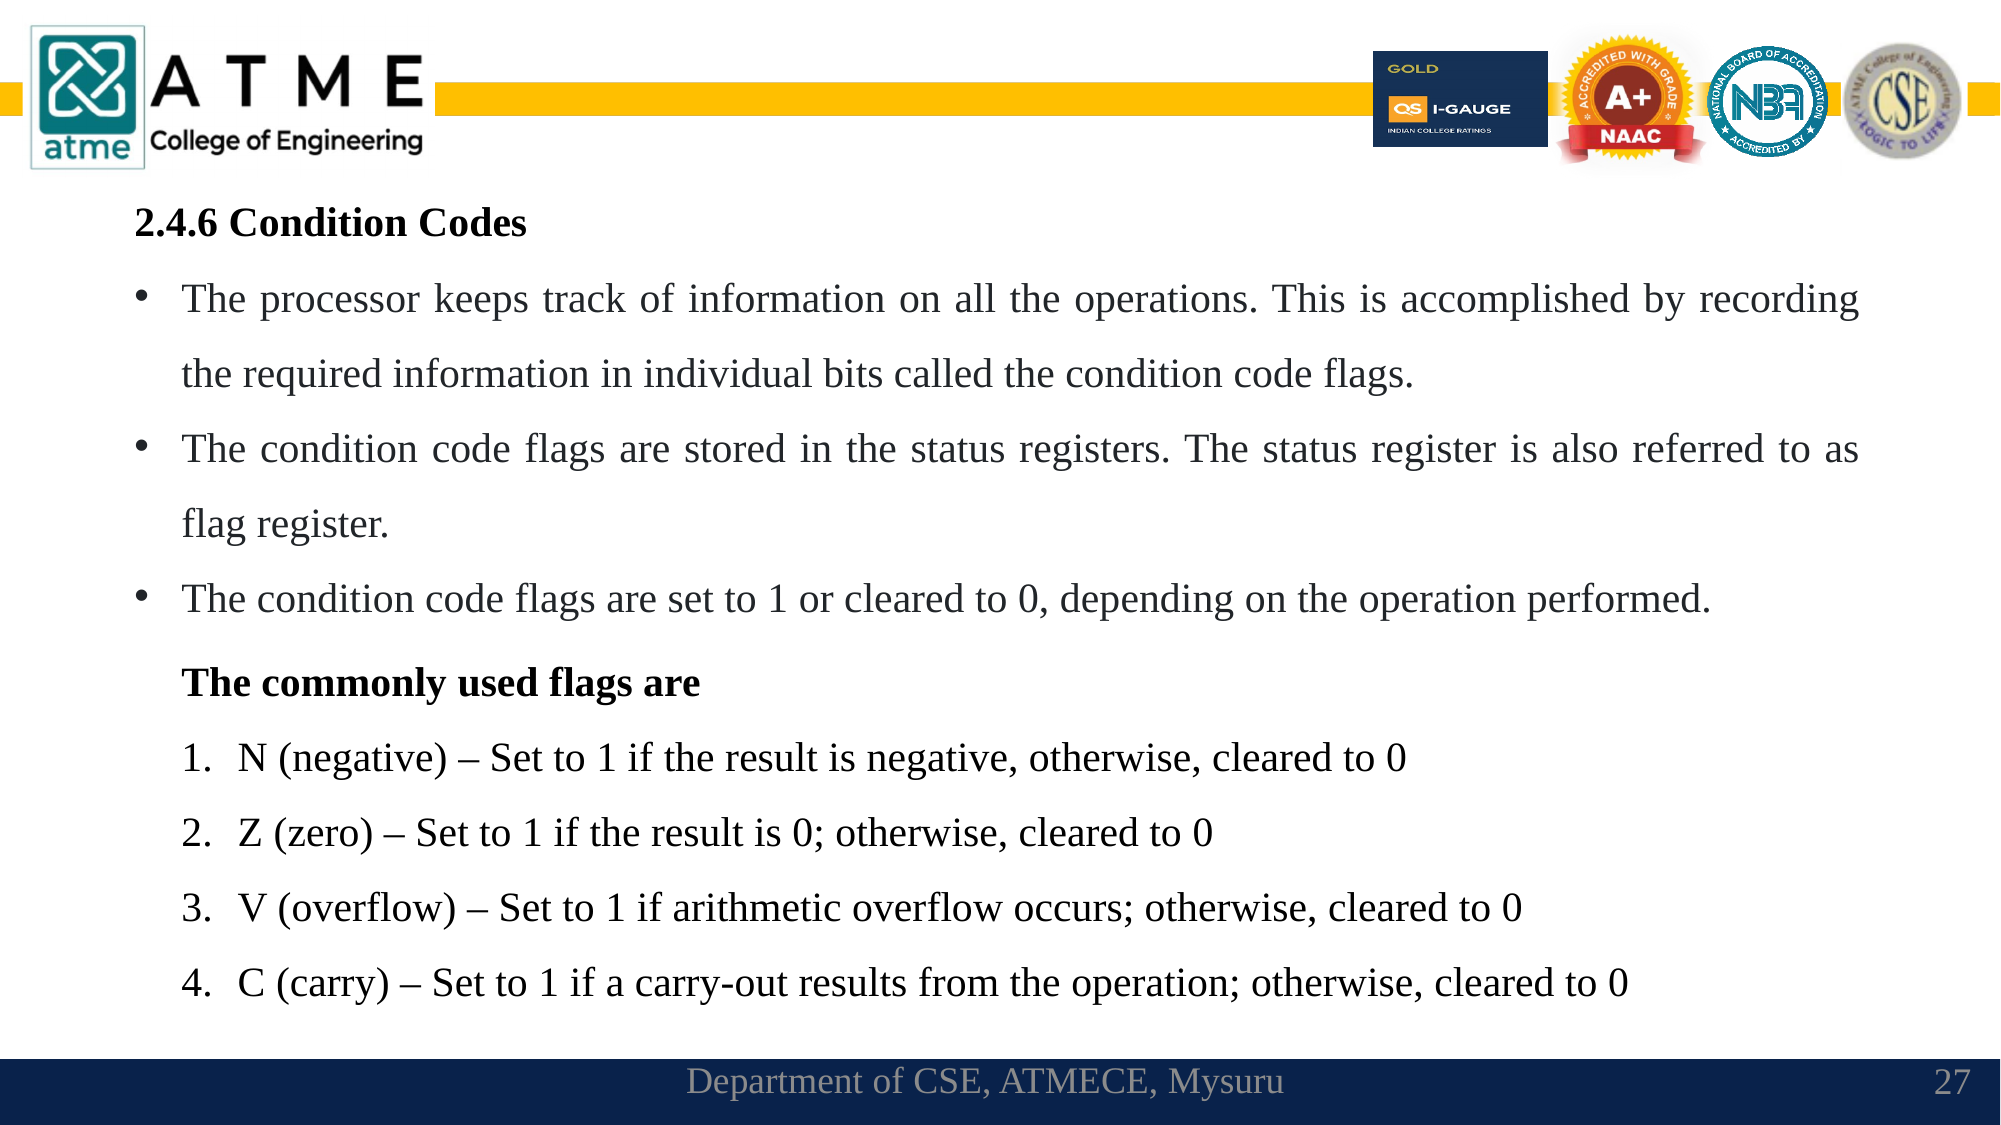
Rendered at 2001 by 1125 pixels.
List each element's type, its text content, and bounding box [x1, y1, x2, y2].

slide_number 27 [1511, 1057, 1972, 1103]
picture [1373, 20, 1828, 180]
text_box The commonly used flags are N (negative) – Set to 1 if the result is negative, otherwise, cleared to 0 Z (zero) – Set to 1 if the result is 0; otherwise, cleared to 0 V (overflow) – Set to 1 if arithmetic overflow occurs; otherwise, cleared to 0 C (carry) – Set to 1 if a carry-out results from the operation; otherwise, cleared to 0 [166, 622, 1650, 1012]
picture [1840, 26, 1968, 176]
picture [0, 1059, 2001, 1125]
text_box 2.4.6 Condition Codes [119, 162, 627, 238]
picture [22, 15, 435, 178]
text_box The processor keeps track of information on all the operations. This is accomplished by recording the required information in individual bits called the condition code flags. The condition code flags are stored in the status registers. The status register is also referred to as flag register. The condition code flags are set to 1 or cleared to 0, depending on the operation performed. [119, 238, 1877, 628]
footer Department of CSE, ATMECE, Mysuru [501, 1056, 1470, 1102]
